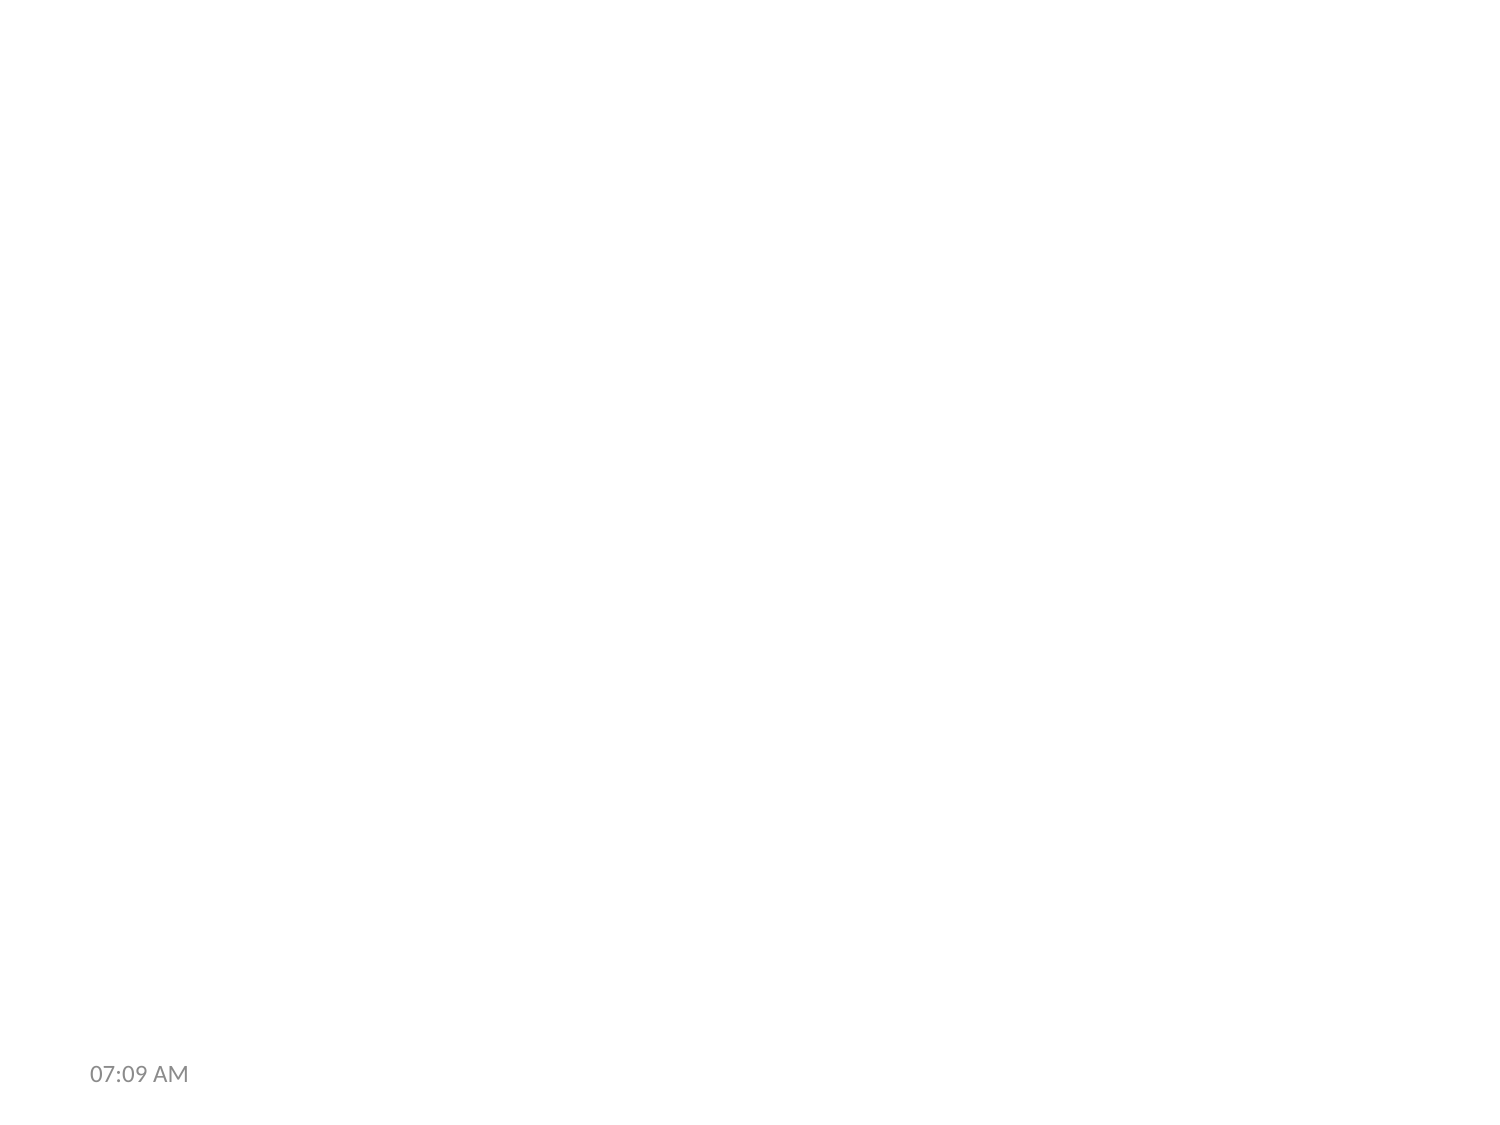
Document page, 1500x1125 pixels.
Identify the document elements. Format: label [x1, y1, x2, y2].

slide_number [75, 1042, 425, 1103]
